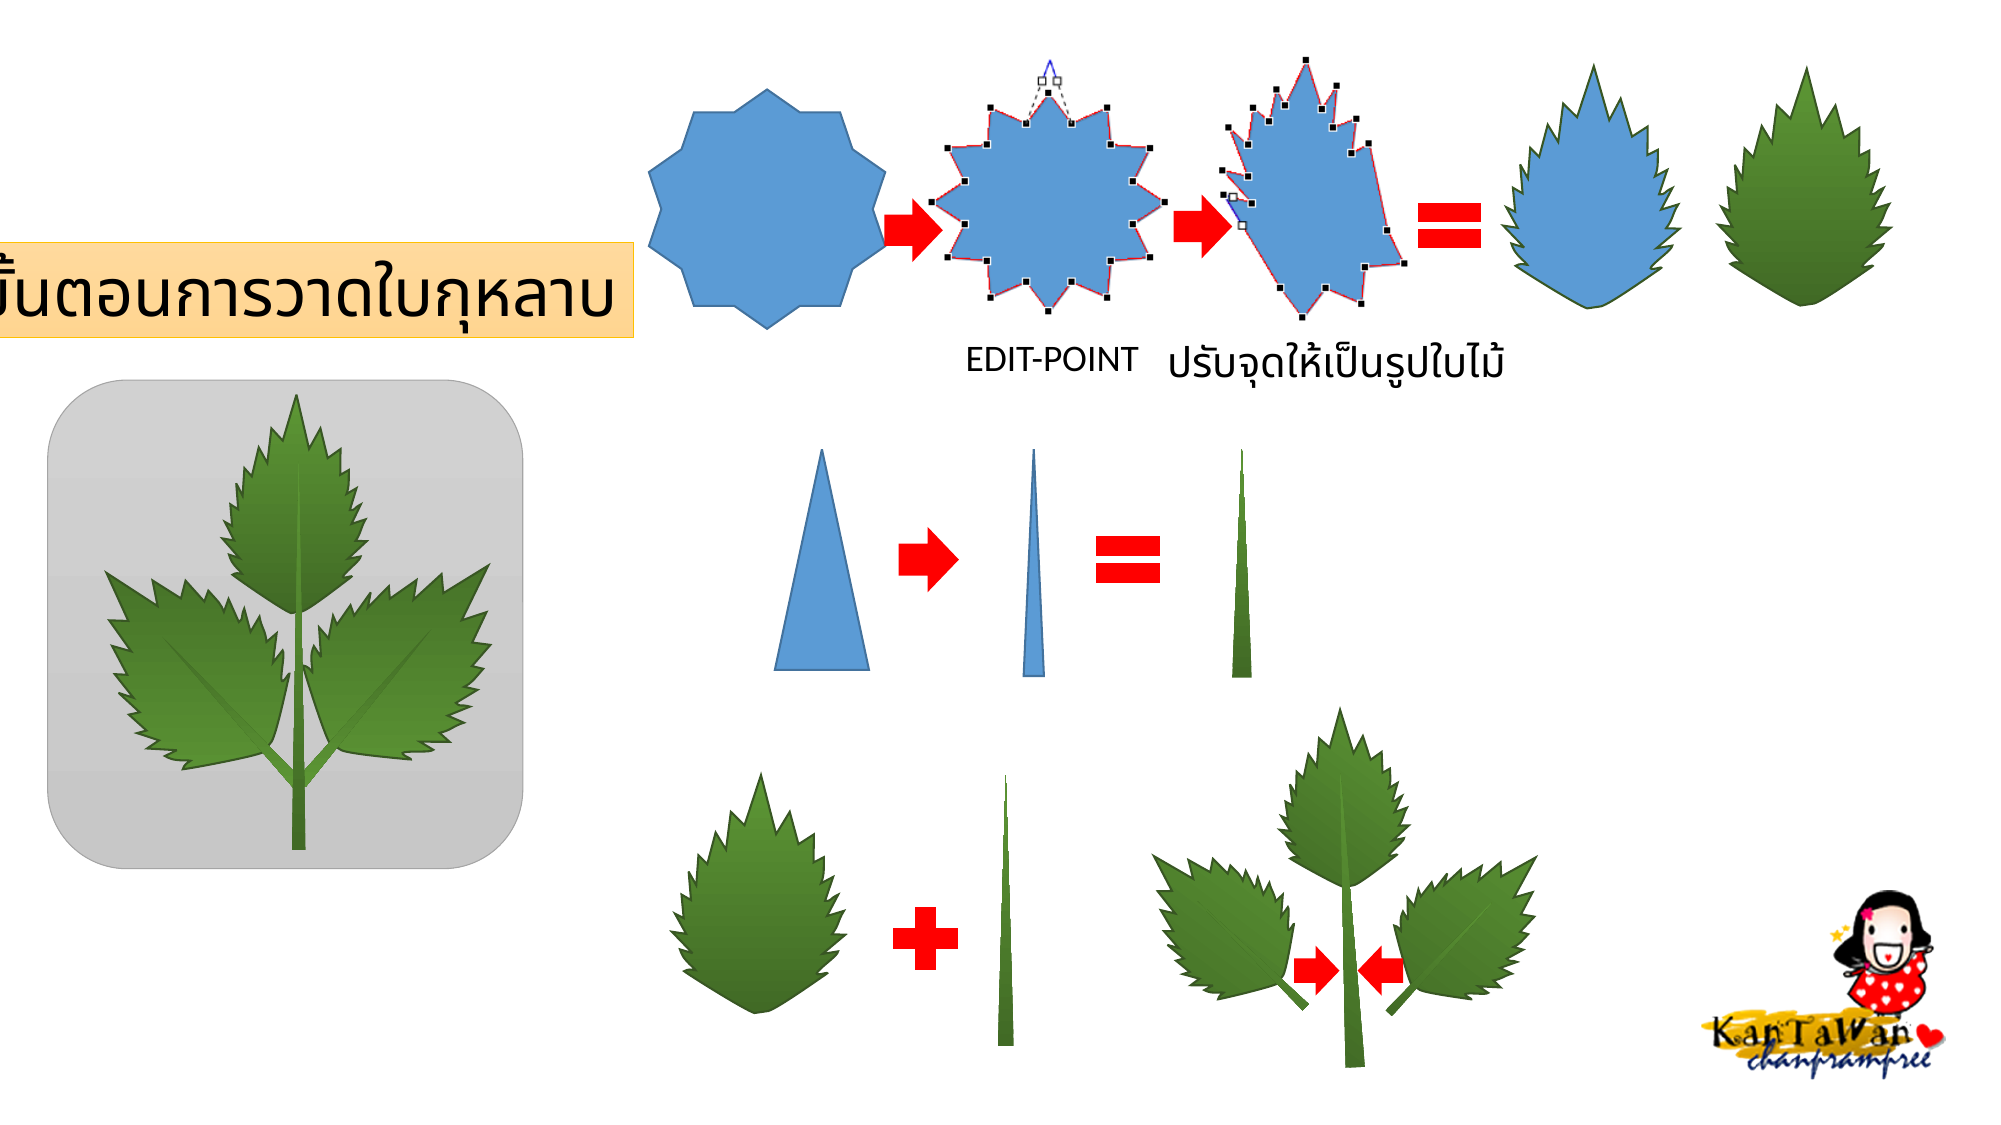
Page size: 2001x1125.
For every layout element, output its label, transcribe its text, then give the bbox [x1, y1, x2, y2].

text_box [115, 394, 481, 850]
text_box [774, 449, 1252, 678]
picture [1690, 867, 1954, 1080]
text_box ขั้นตอนการวาดใบกุหลาบ [0, 242, 634, 338]
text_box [1127, 697, 1538, 1037]
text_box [648, 35, 1891, 381]
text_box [671, 775, 1014, 1047]
text_box [47, 379, 524, 870]
